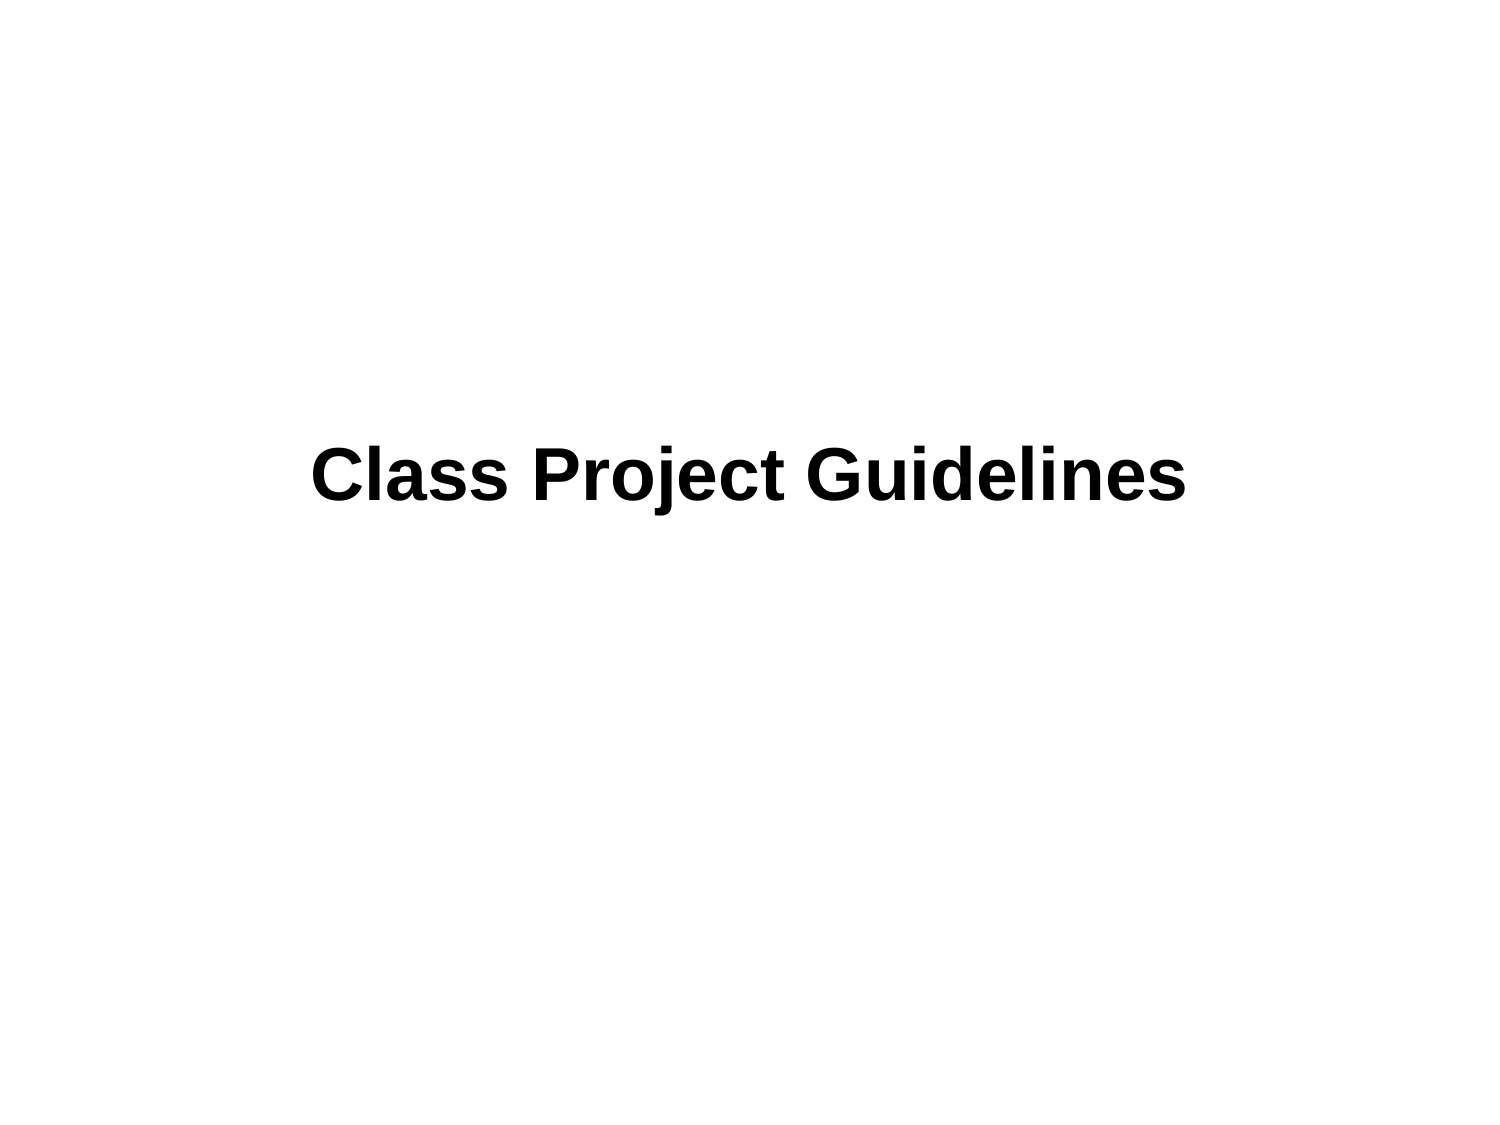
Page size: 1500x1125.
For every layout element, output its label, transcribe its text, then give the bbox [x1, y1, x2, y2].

title Class Project Guidelines [112, 349, 1388, 591]
